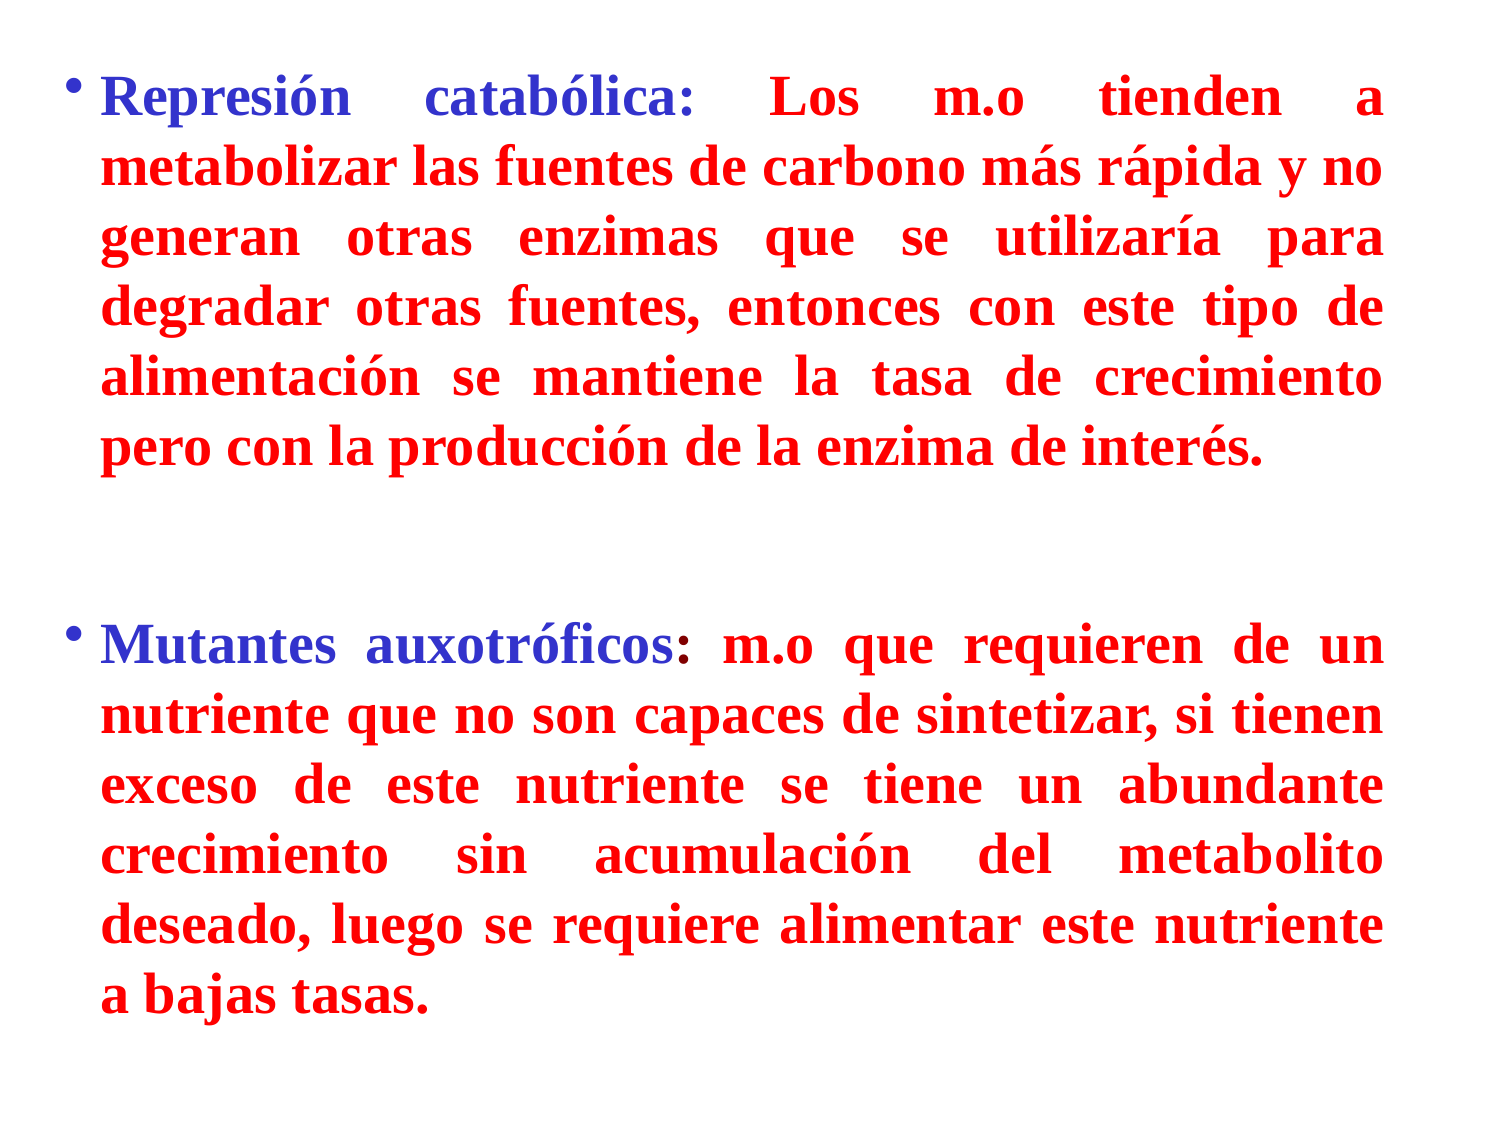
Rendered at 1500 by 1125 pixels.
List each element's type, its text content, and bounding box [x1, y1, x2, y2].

text_box Represión catabólica: Los m.o tienden a metabolizar las fuentes de carbono más rápida y no generan otras enzimas que se utilizaría para degradar otras fuentes, entonces con este tipo de alimentación se mantiene la tasa de crecimiento pero con la producción de la enzima de interés. Mutantes auxotróficos: m.o que requieren de un nutriente que no son capaces de sintetizar, si tienen exceso de este nutriente se tiene un abundante crecimiento sin acumulación del metabolito deseado, luego se requiere alimentar este nutriente a bajas tasas. [49, 49, 1400, 1125]
